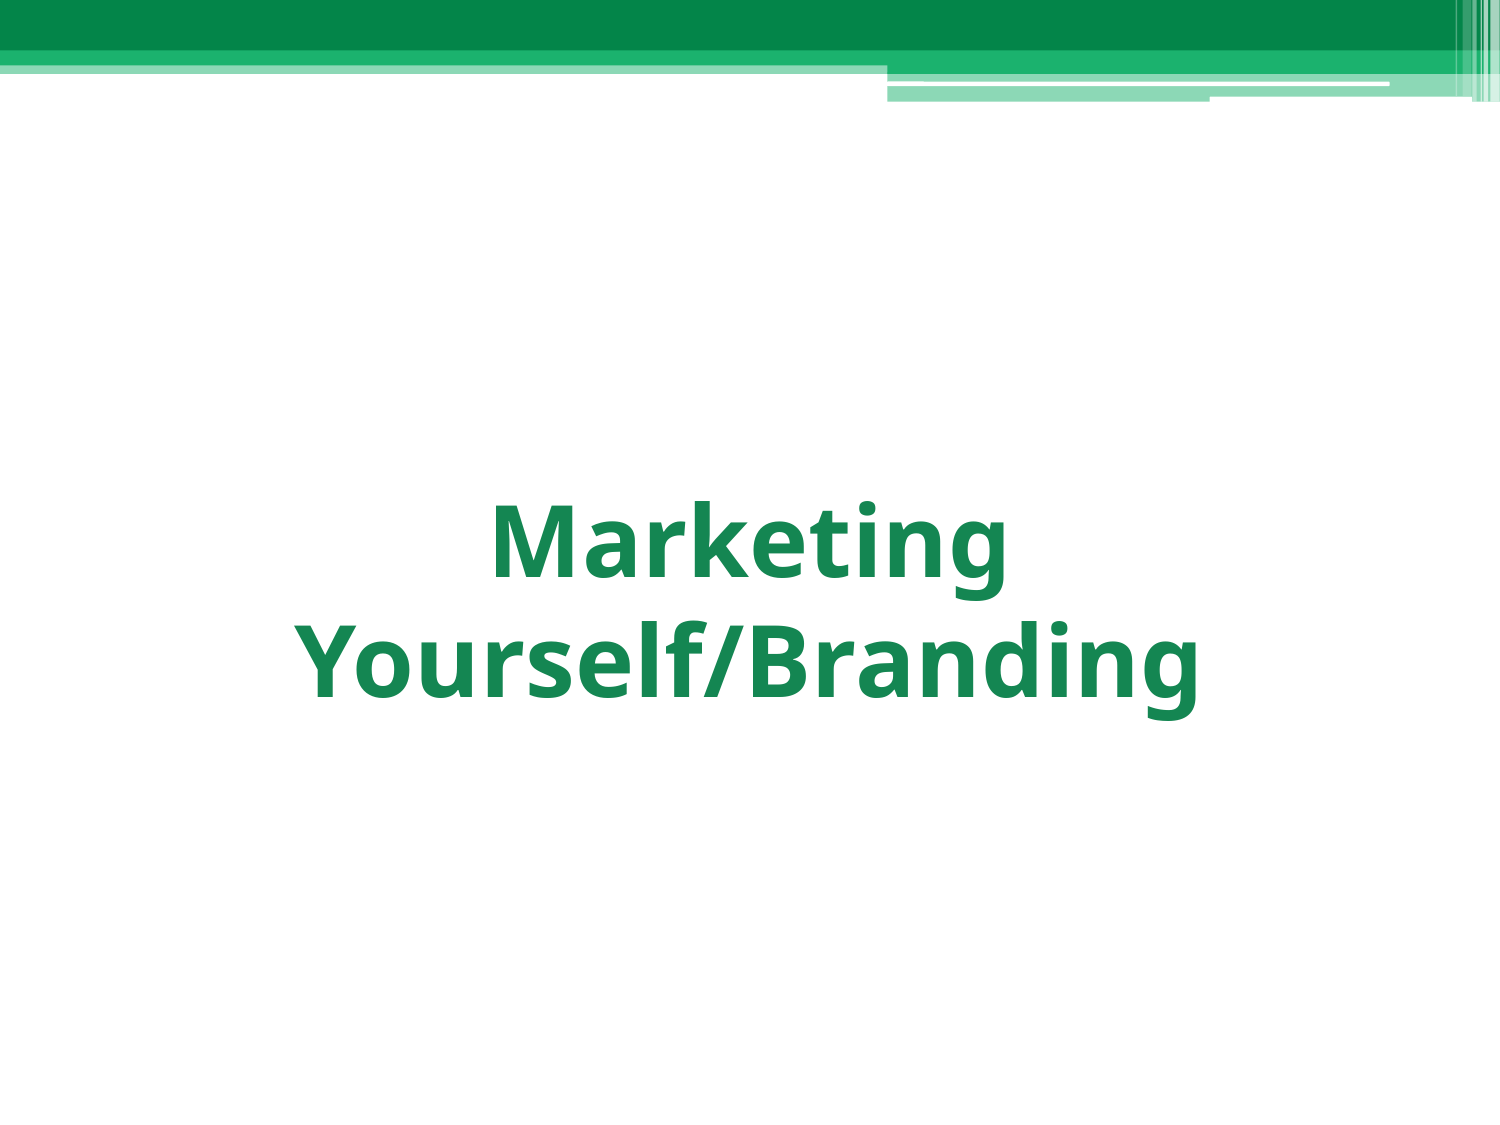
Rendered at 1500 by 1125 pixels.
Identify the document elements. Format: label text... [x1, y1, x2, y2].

title Marketing Yourself/Branding [112, 399, 1388, 725]
